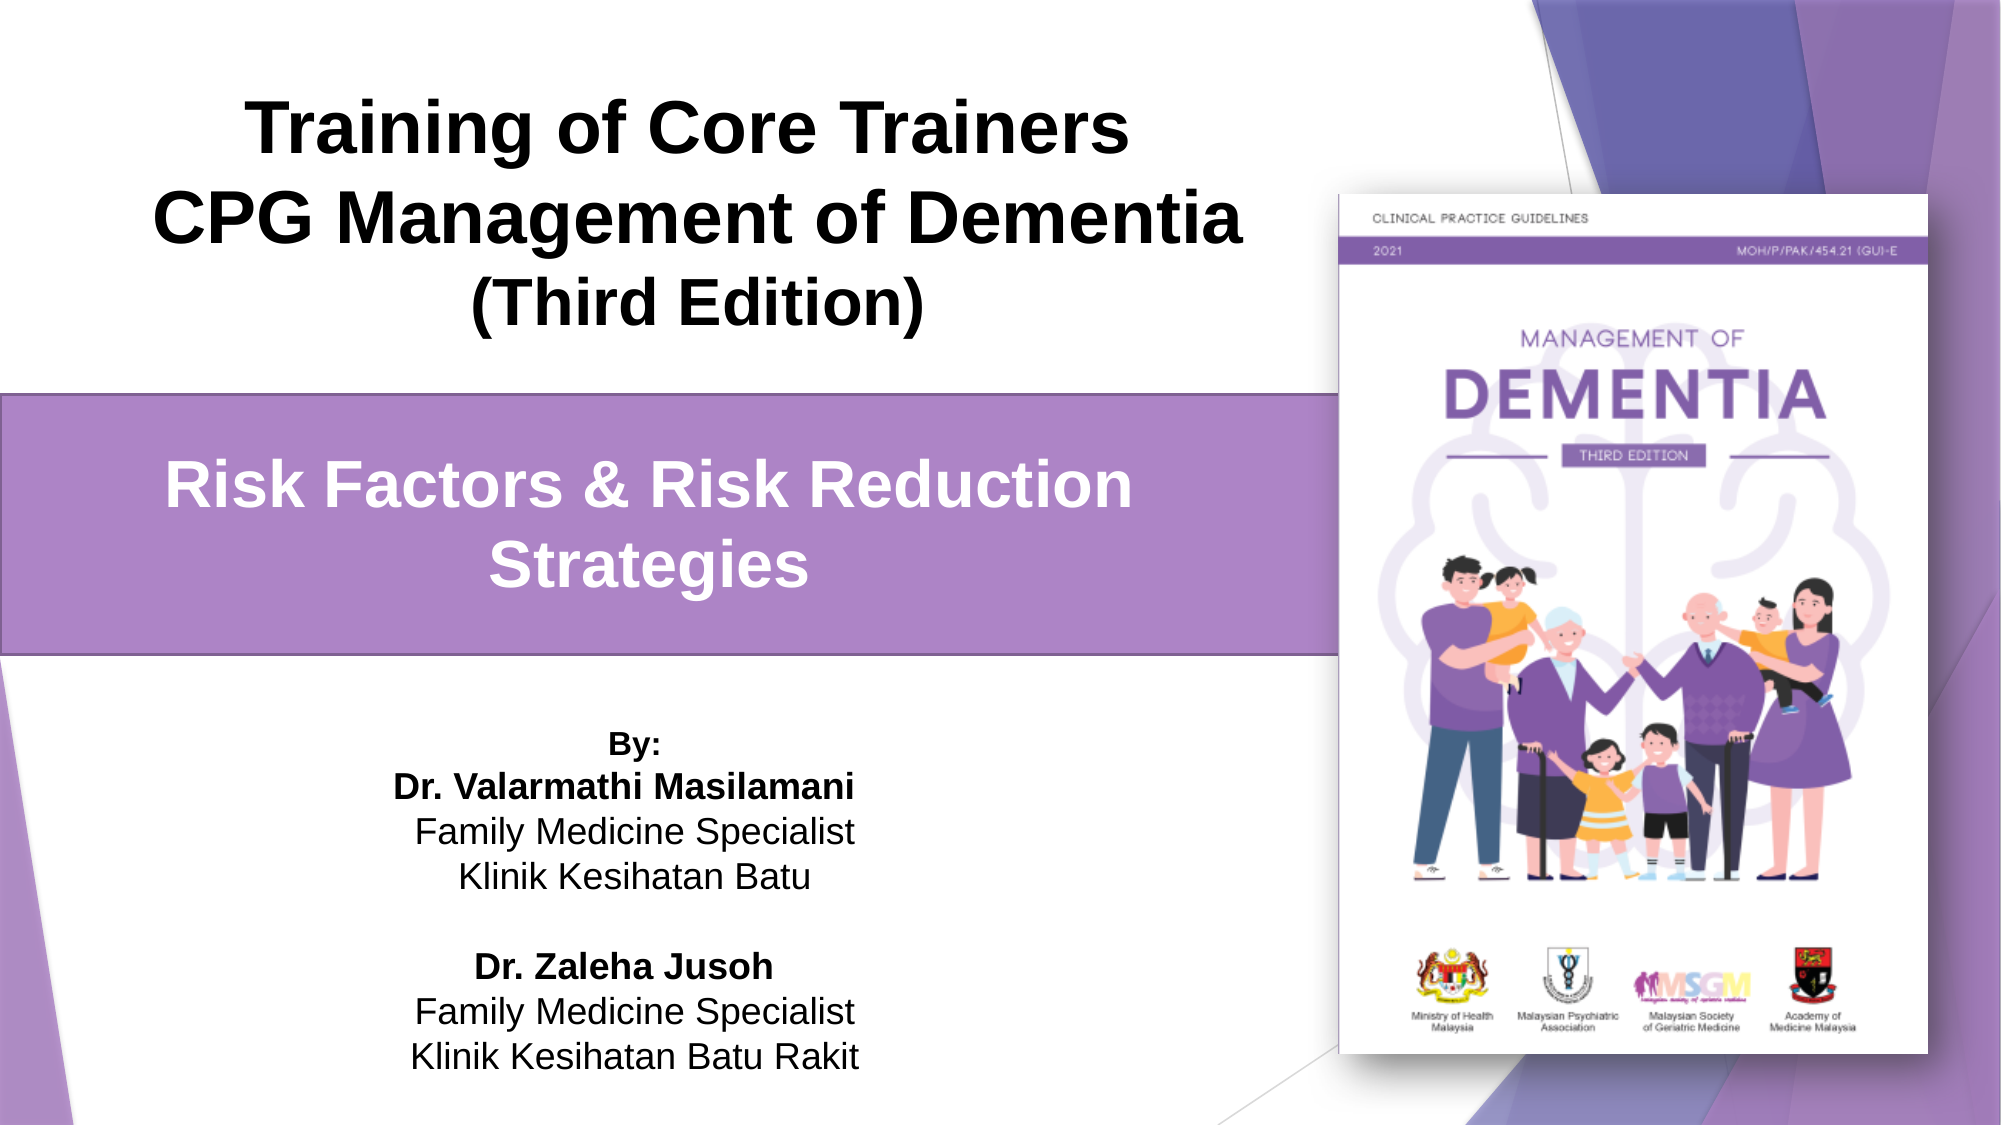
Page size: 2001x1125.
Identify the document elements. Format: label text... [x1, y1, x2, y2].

text_box Risk Factors & Risk Reduction Strategies [53, 433, 1247, 689]
text_box By: Dr. Valarmathi Masilamani Family Medicine Specialist Klinik Kesihatan Batu Dr. Zaleha Jusoh Family Medicine Specialist Klinik Kesihatan Batu Rakit [72, 714, 1198, 1085]
text_box Training of Core Trainers CPG Management of Dementia (Third Edition) [25, 71, 1372, 392]
text_box [0, 393, 1320, 656]
picture [1337, 194, 1929, 1055]
